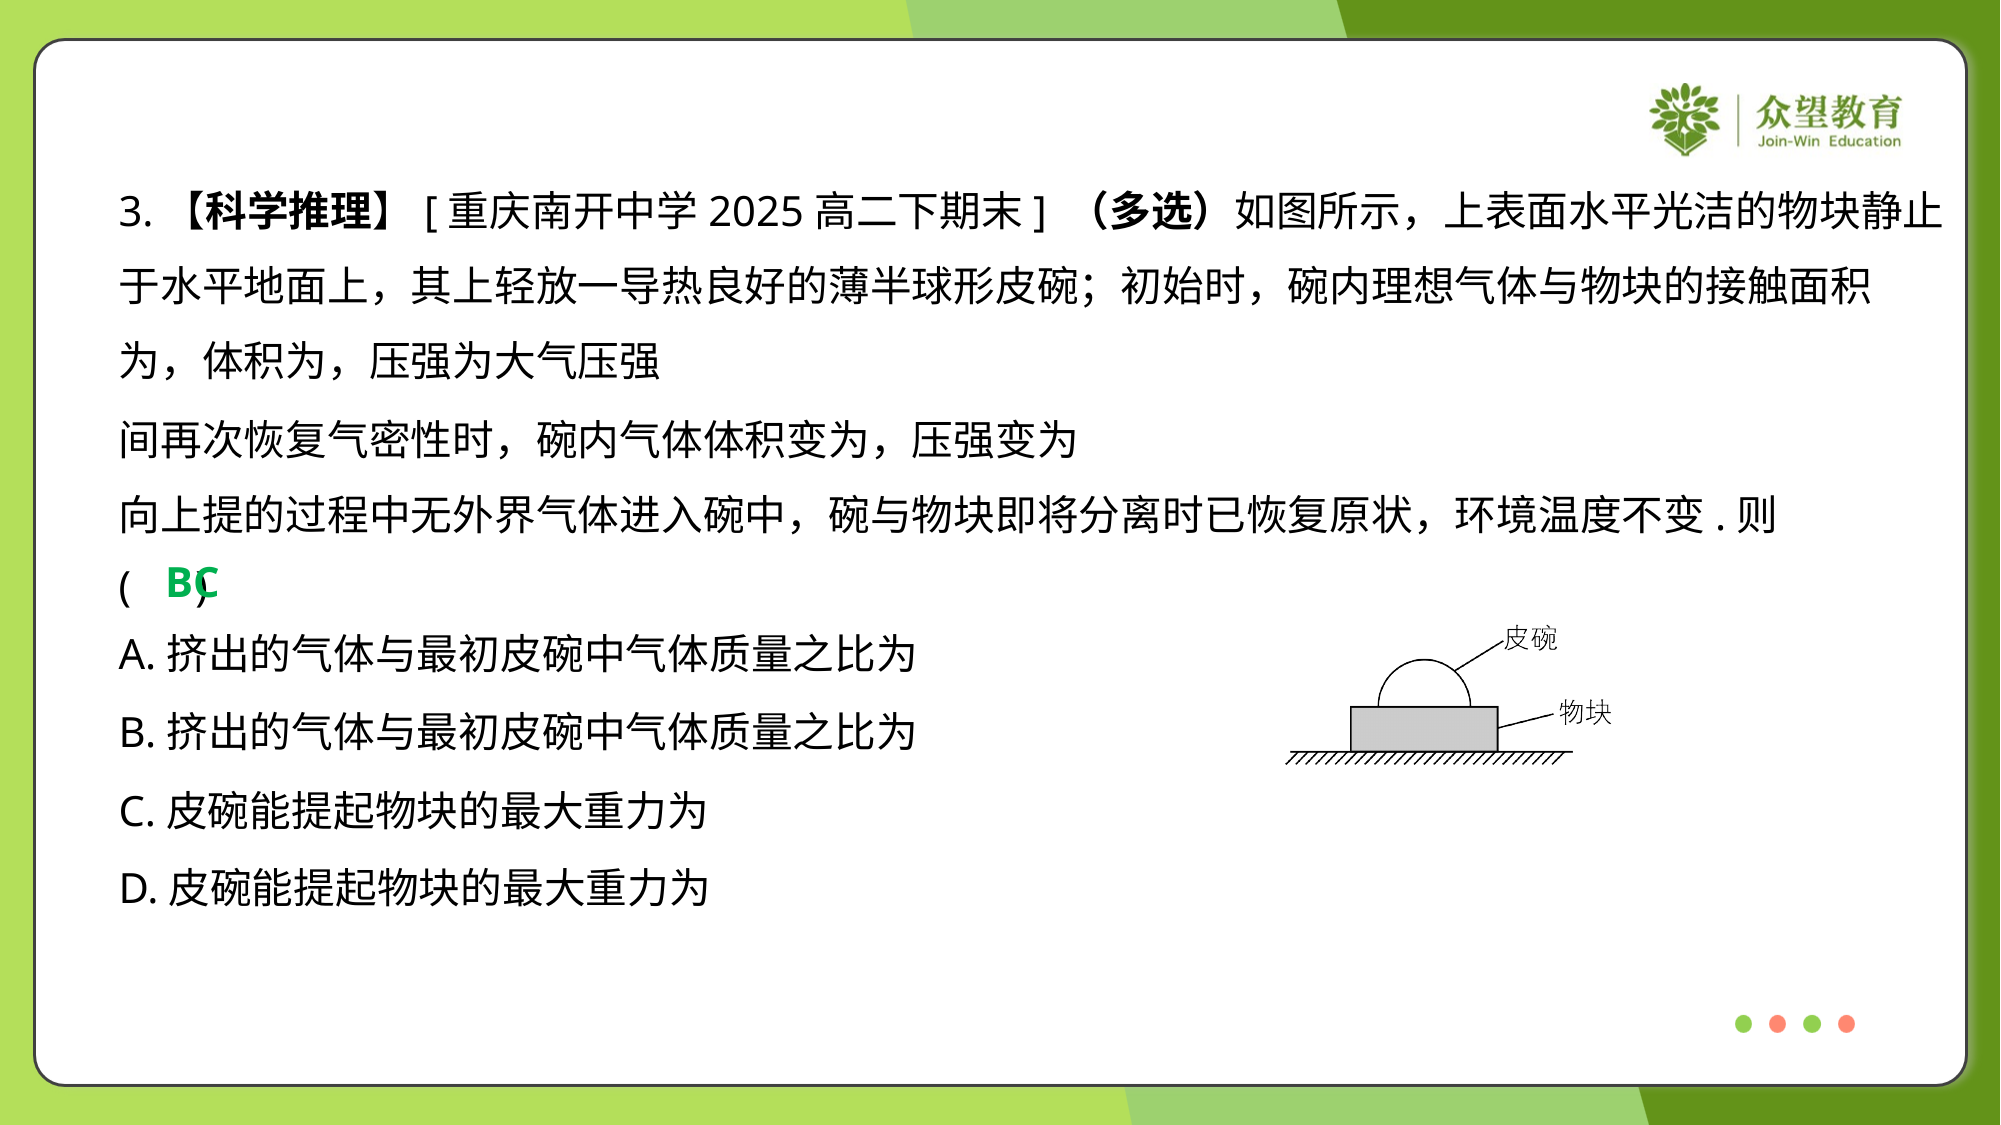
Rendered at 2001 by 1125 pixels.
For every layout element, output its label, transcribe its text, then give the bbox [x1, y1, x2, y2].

picture [0, 0, 2000, 1125]
text_box BC [149, 535, 236, 600]
